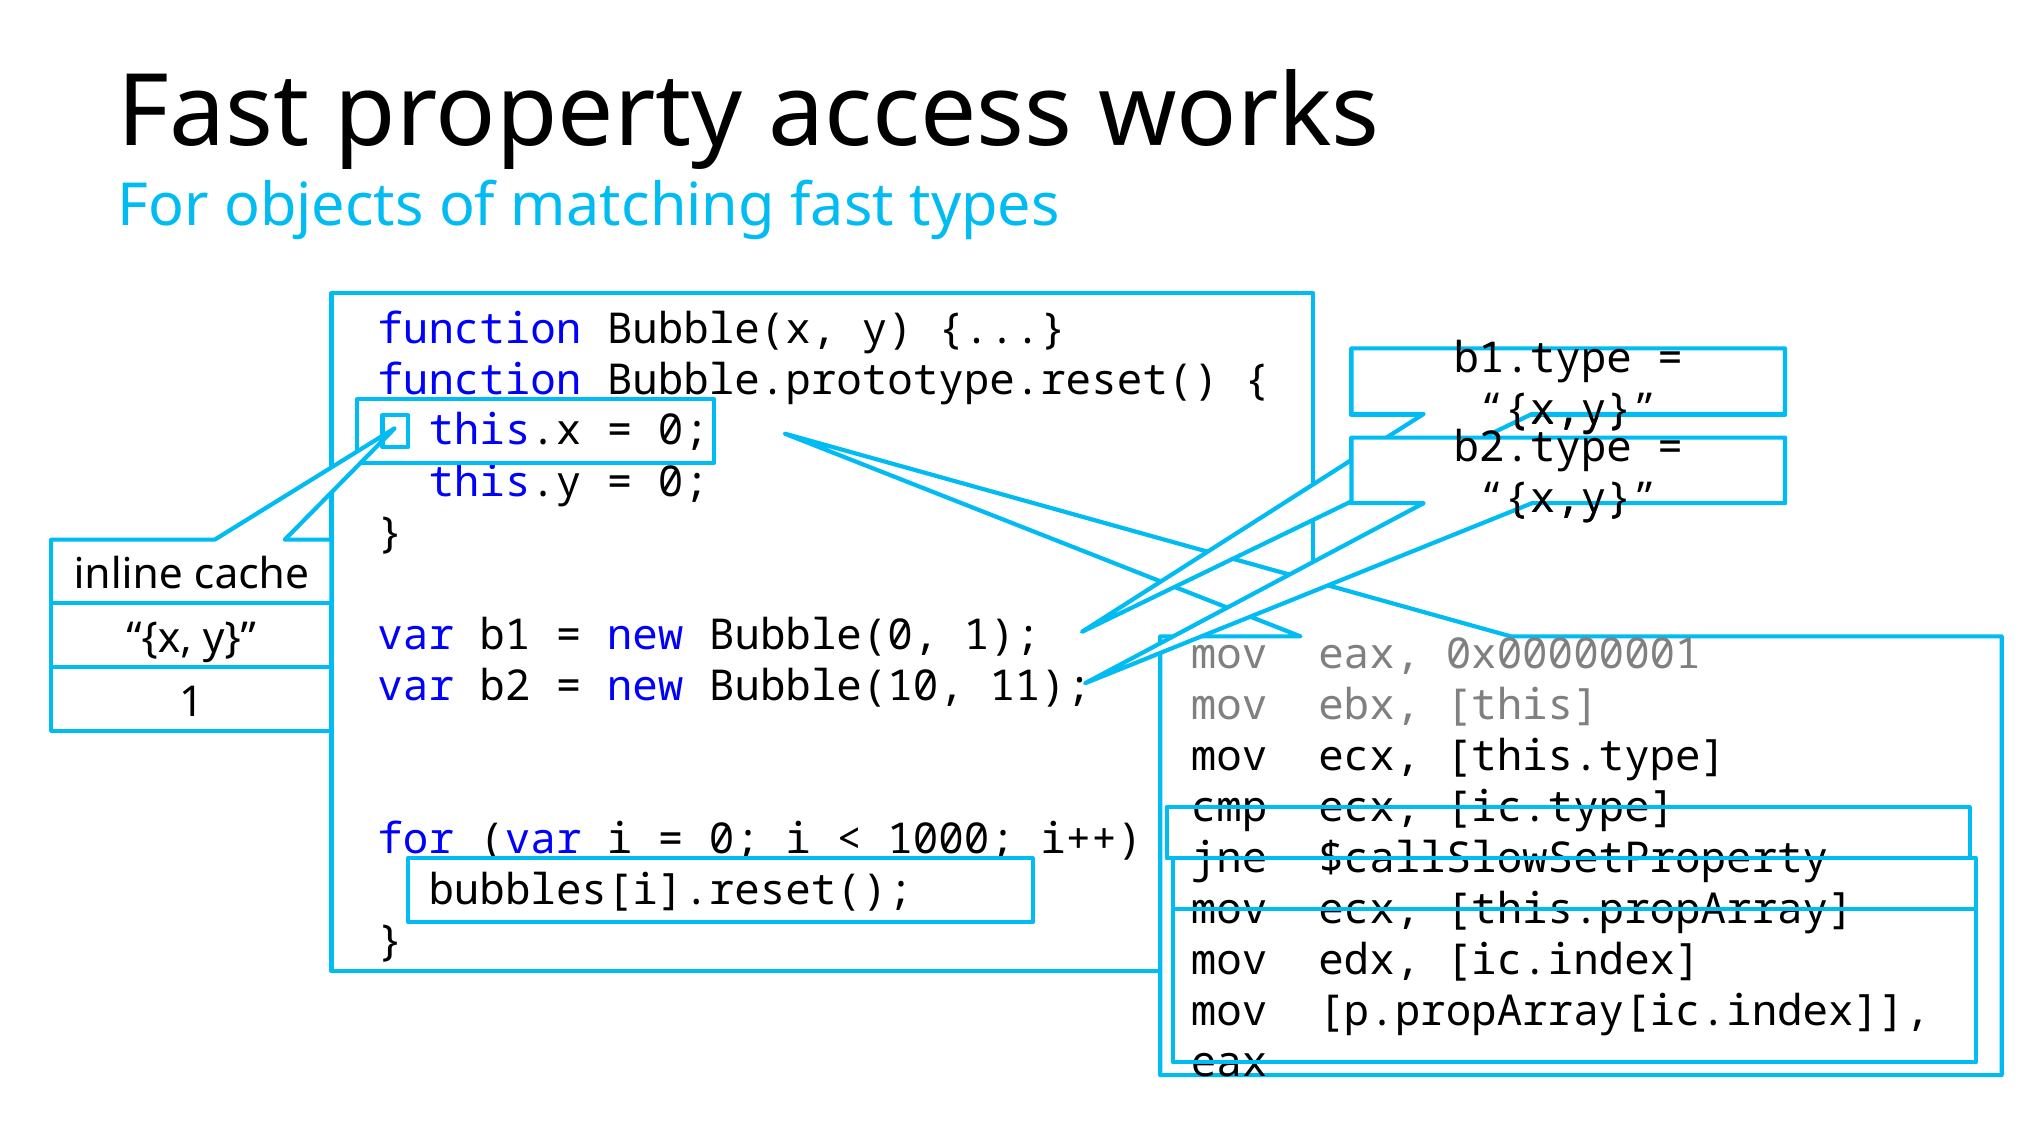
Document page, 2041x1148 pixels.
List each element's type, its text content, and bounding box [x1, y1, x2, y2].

text_box function Bubble(x, y) {...} function Bubble.prototype.reset() { this.x = 0; this.y = 0; } var b1 = new Bubble(0, 1); var b2 = new Bubble(10, 11); for (var i = 0; i < 1000; i++) { bubbles[i].reset(); } [329, 291, 1315, 973]
text_box 1 [49, 665, 334, 733]
text_box mov eax, 0x00000001 mov ebx, [this] mov ecx, [this.type] cmp ecx, [ic.type] jne $callSlowSetProperty mov ecx, [this.propArray] mov edx, [ic.index] mov [p.propArray[ic.index]], eax [1176, 558, 1289, 608]
text_box [1165, 805, 1972, 860]
text_box [1171, 856, 1978, 907]
text_box [406, 856, 1035, 924]
text_box [380, 413, 410, 449]
text_box [355, 397, 716, 465]
text_box mov eax, 0x00000001 mov ebx, [this] mov ecx, [this.type] cmp ecx, [ic.type] jne $callSlowSetProperty mov ecx, [this.propArray] mov edx, [ic.index] mov [p.propArray[ic.index]], eax [1158, 585, 2004, 1078]
text_box b1.type = “{x,y}” [1349, 346, 1788, 435]
text_box mov eax, 0x00000001 mov ebx, [this] mov ecx, [this.type] cmp ecx, [ic.type] jne $callSlowSetProperty mov ecx, [this.propArray] mov edx, [ic.index] mov [p.propArray[ic.index]], eax [782, 431, 1206, 582]
text_box b2.type = “{x,y}” [1083, 435, 1788, 686]
text_box b1.type = “{x,y}” [1080, 459, 1349, 634]
title Fast property access works For objects of matching fast types [87, 38, 1953, 229]
text_box [1171, 907, 1978, 1064]
text_box inline cache [49, 426, 397, 601]
text_box “{x, y}” [49, 601, 334, 665]
